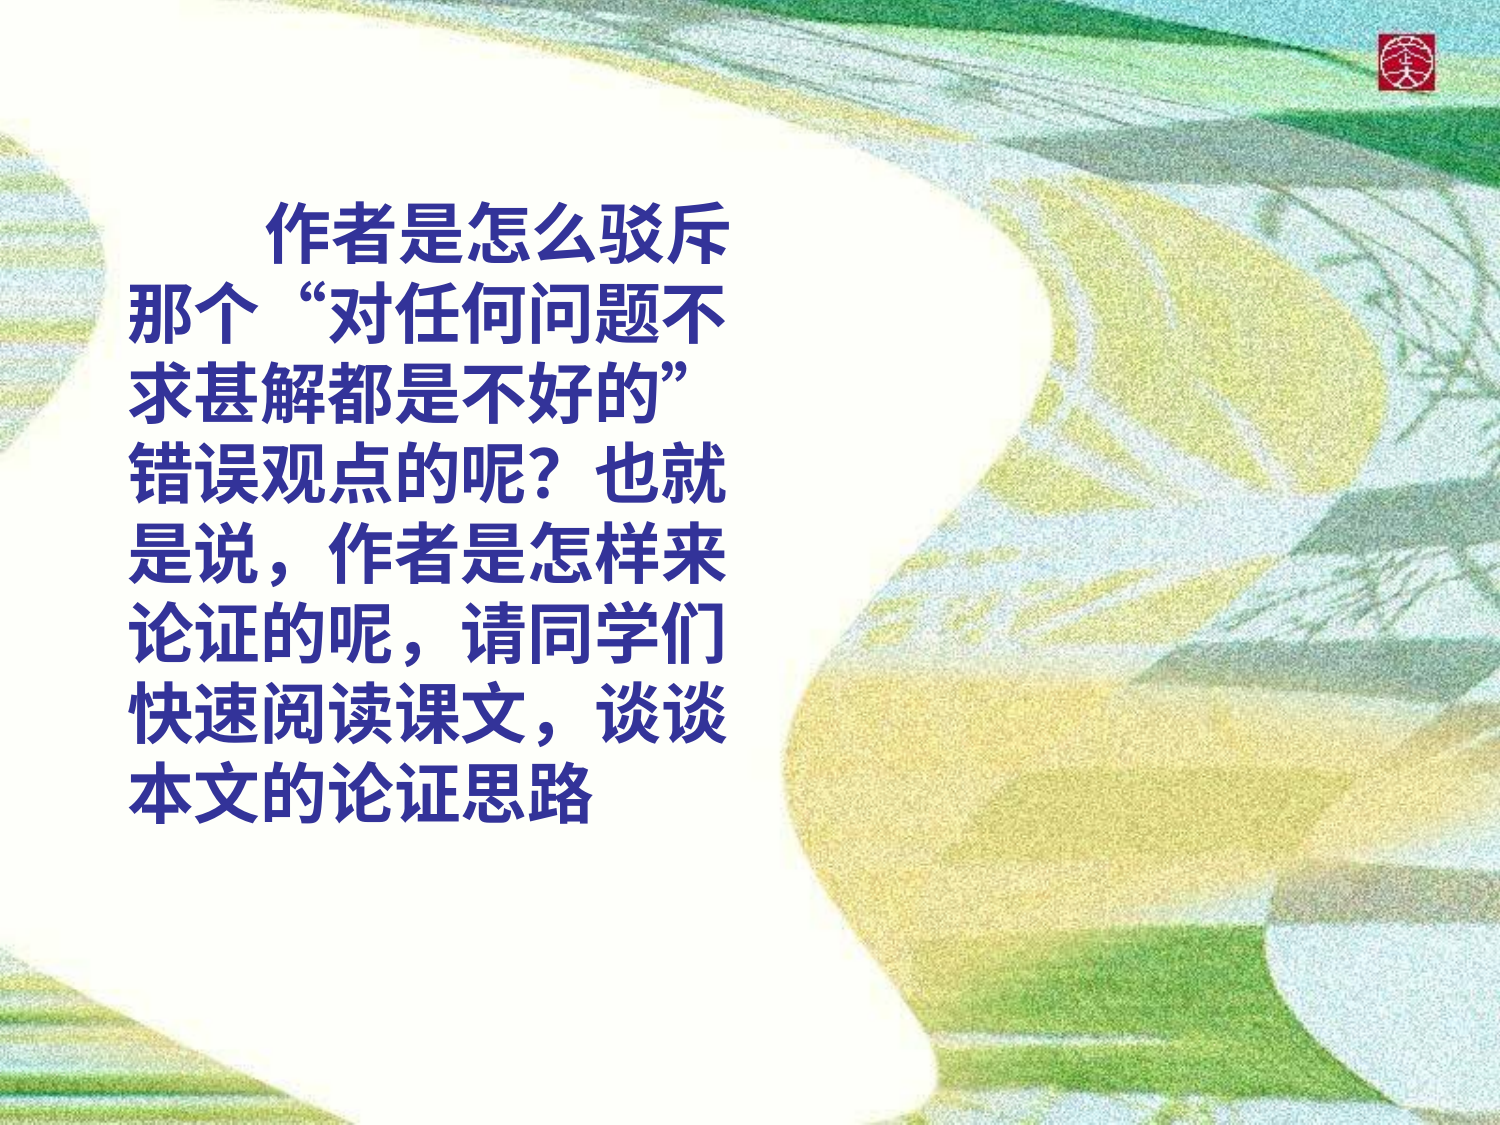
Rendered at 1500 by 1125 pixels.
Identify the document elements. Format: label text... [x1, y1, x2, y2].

text_box 作者是怎么驳斥那个“对任何问题不求甚解都是不好的”错误观点的呢？也就是说，作者是怎样来论证的呢，请同学们快速阅读课文，谈谈本文的论证思路 [112, 184, 774, 840]
picture [0, 0, 1500, 1125]
